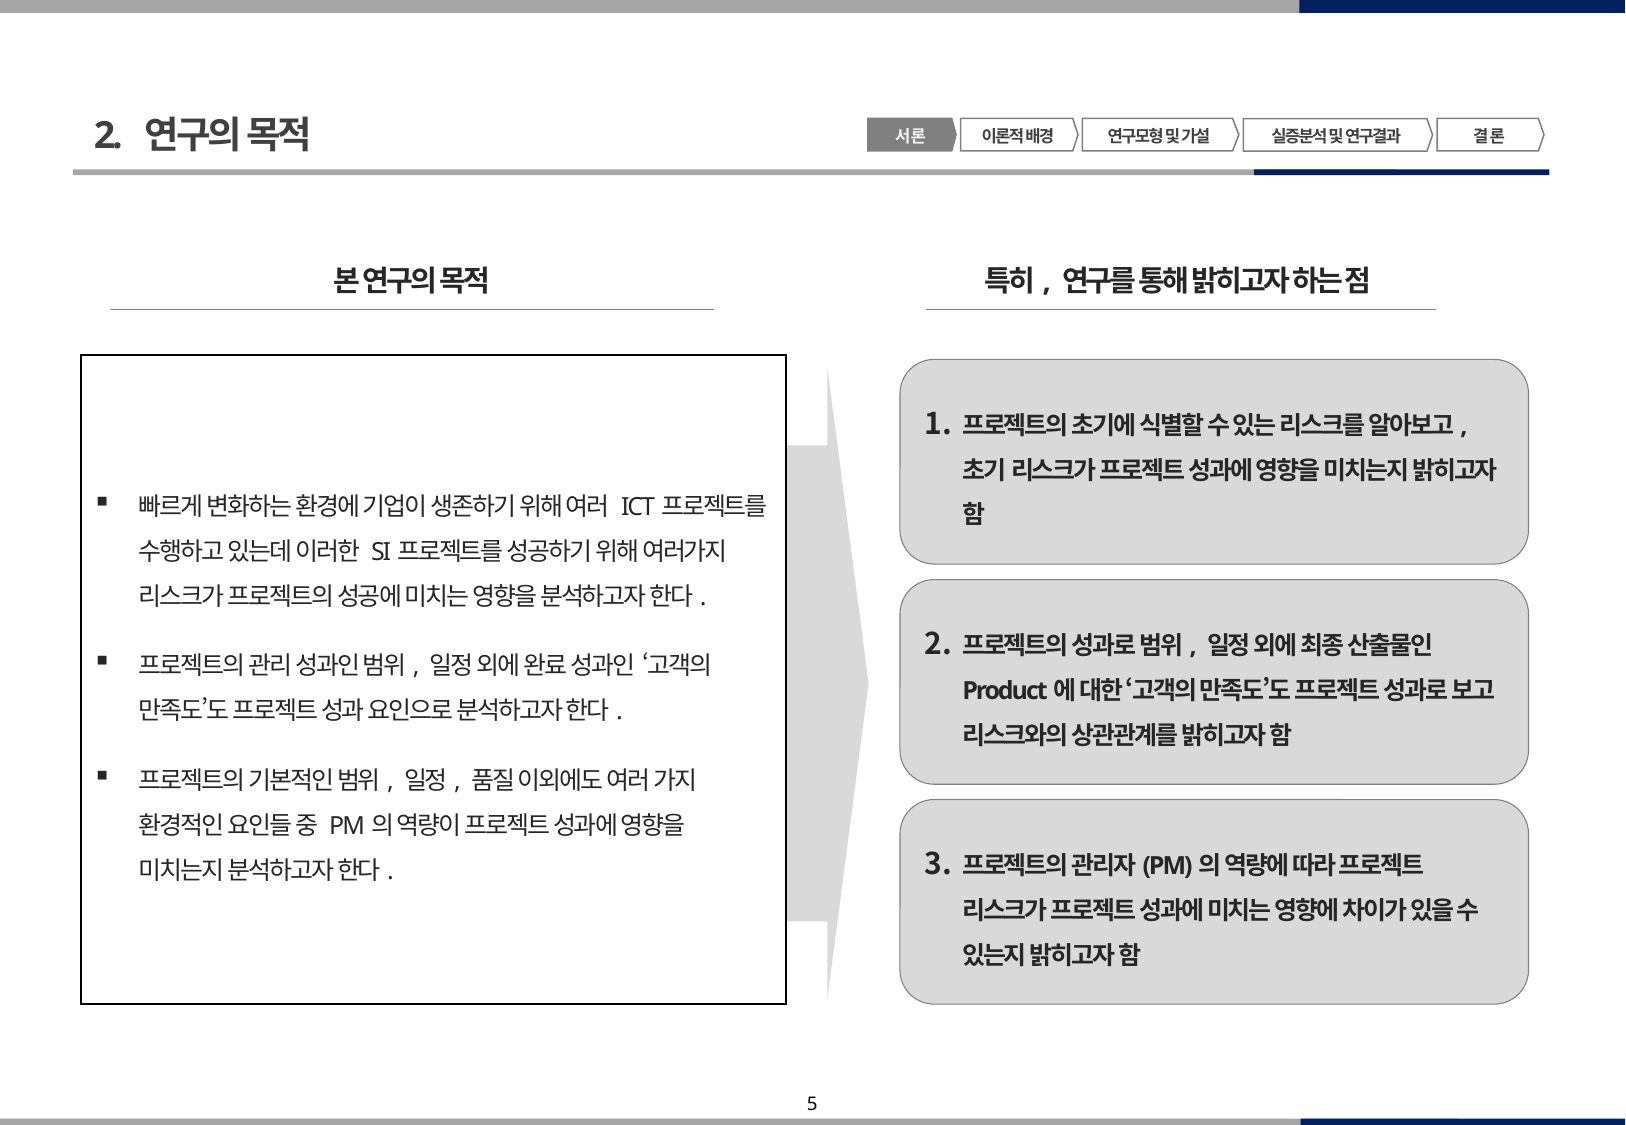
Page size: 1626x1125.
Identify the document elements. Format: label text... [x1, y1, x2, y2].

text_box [867, 118, 1544, 152]
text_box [80, 250, 1529, 1005]
text_box 2. 연구의 목적 [78, 91, 1544, 166]
